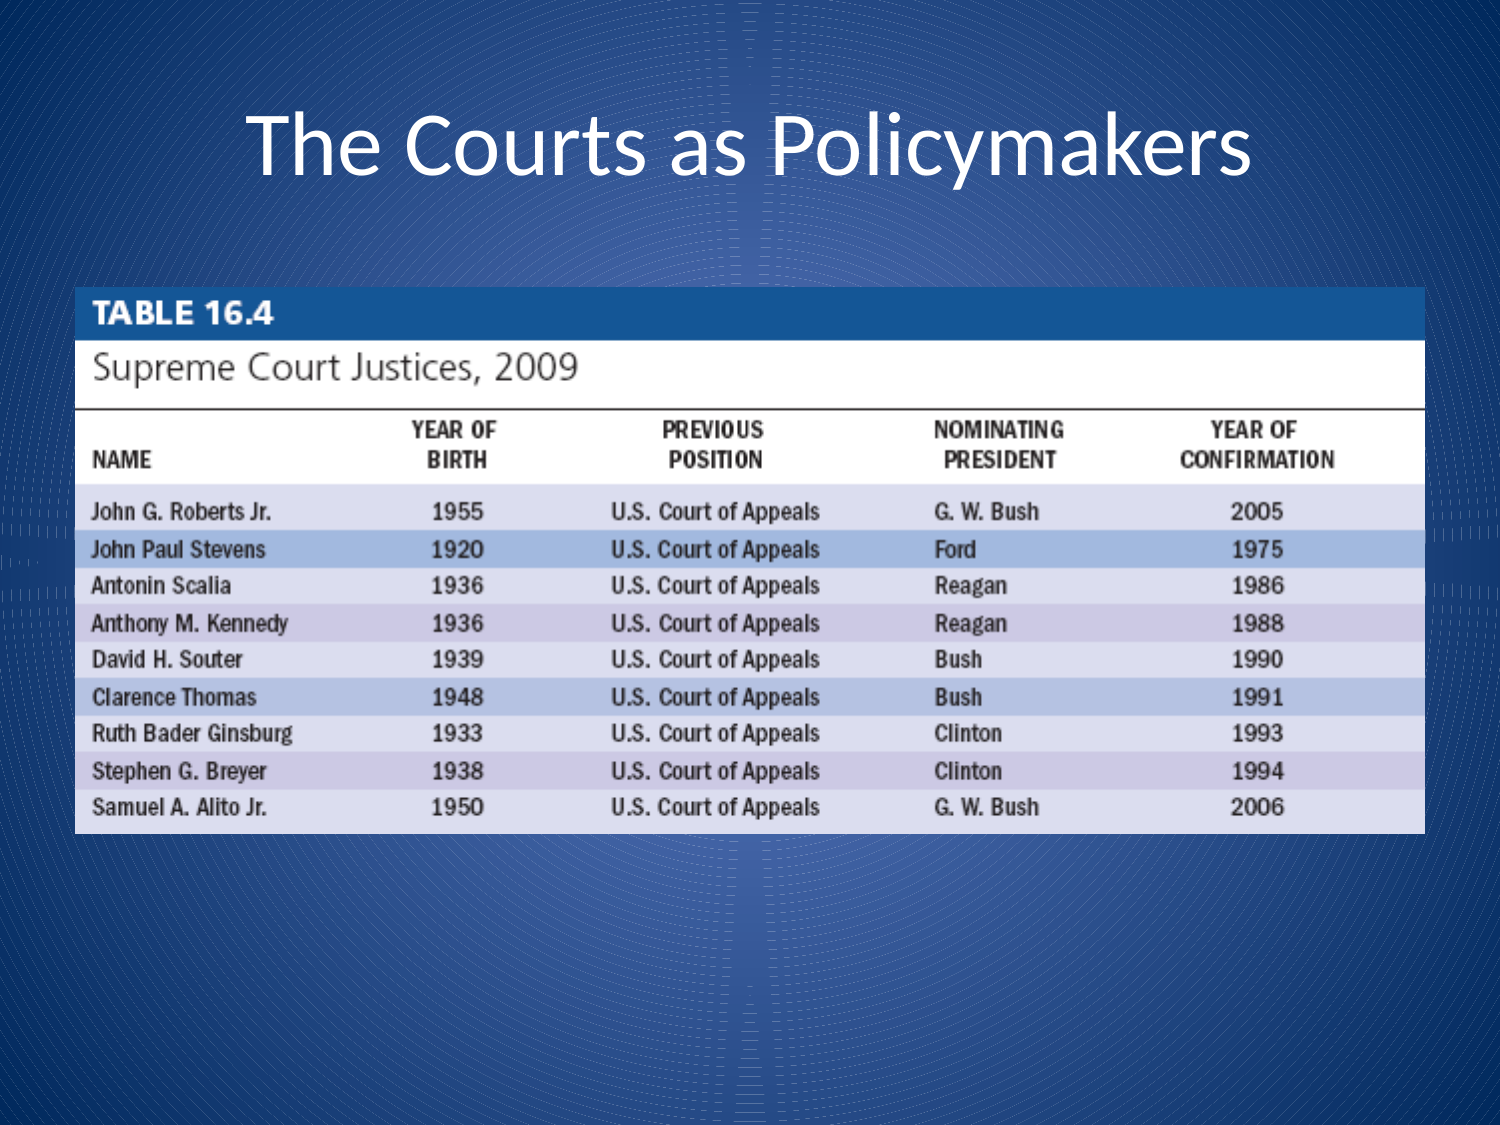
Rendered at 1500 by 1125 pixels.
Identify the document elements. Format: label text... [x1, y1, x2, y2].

title The Courts as Policymakers [75, 45, 1425, 233]
picture [74, 287, 1426, 834]
